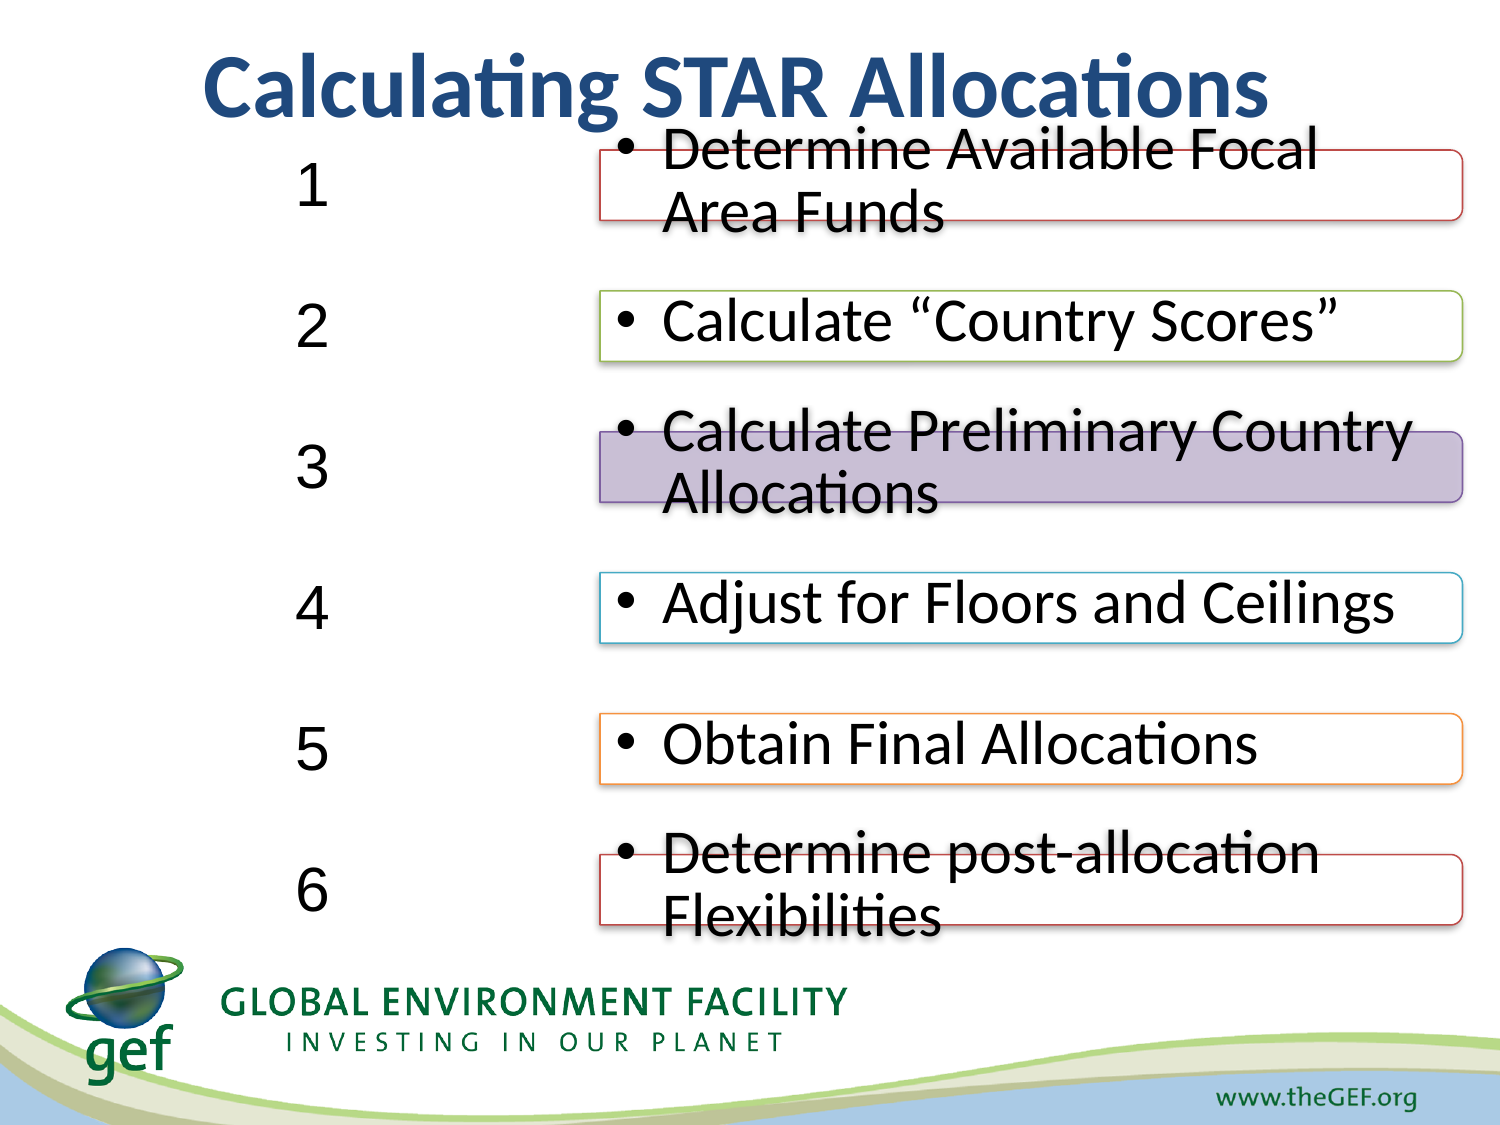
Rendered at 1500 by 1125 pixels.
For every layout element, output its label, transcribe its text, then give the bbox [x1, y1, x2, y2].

picture [786, 926, 800, 932]
picture [0, 920, 1500, 1125]
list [24, 149, 1463, 926]
title Calculating STAR Allocations [62, 0, 1413, 148]
